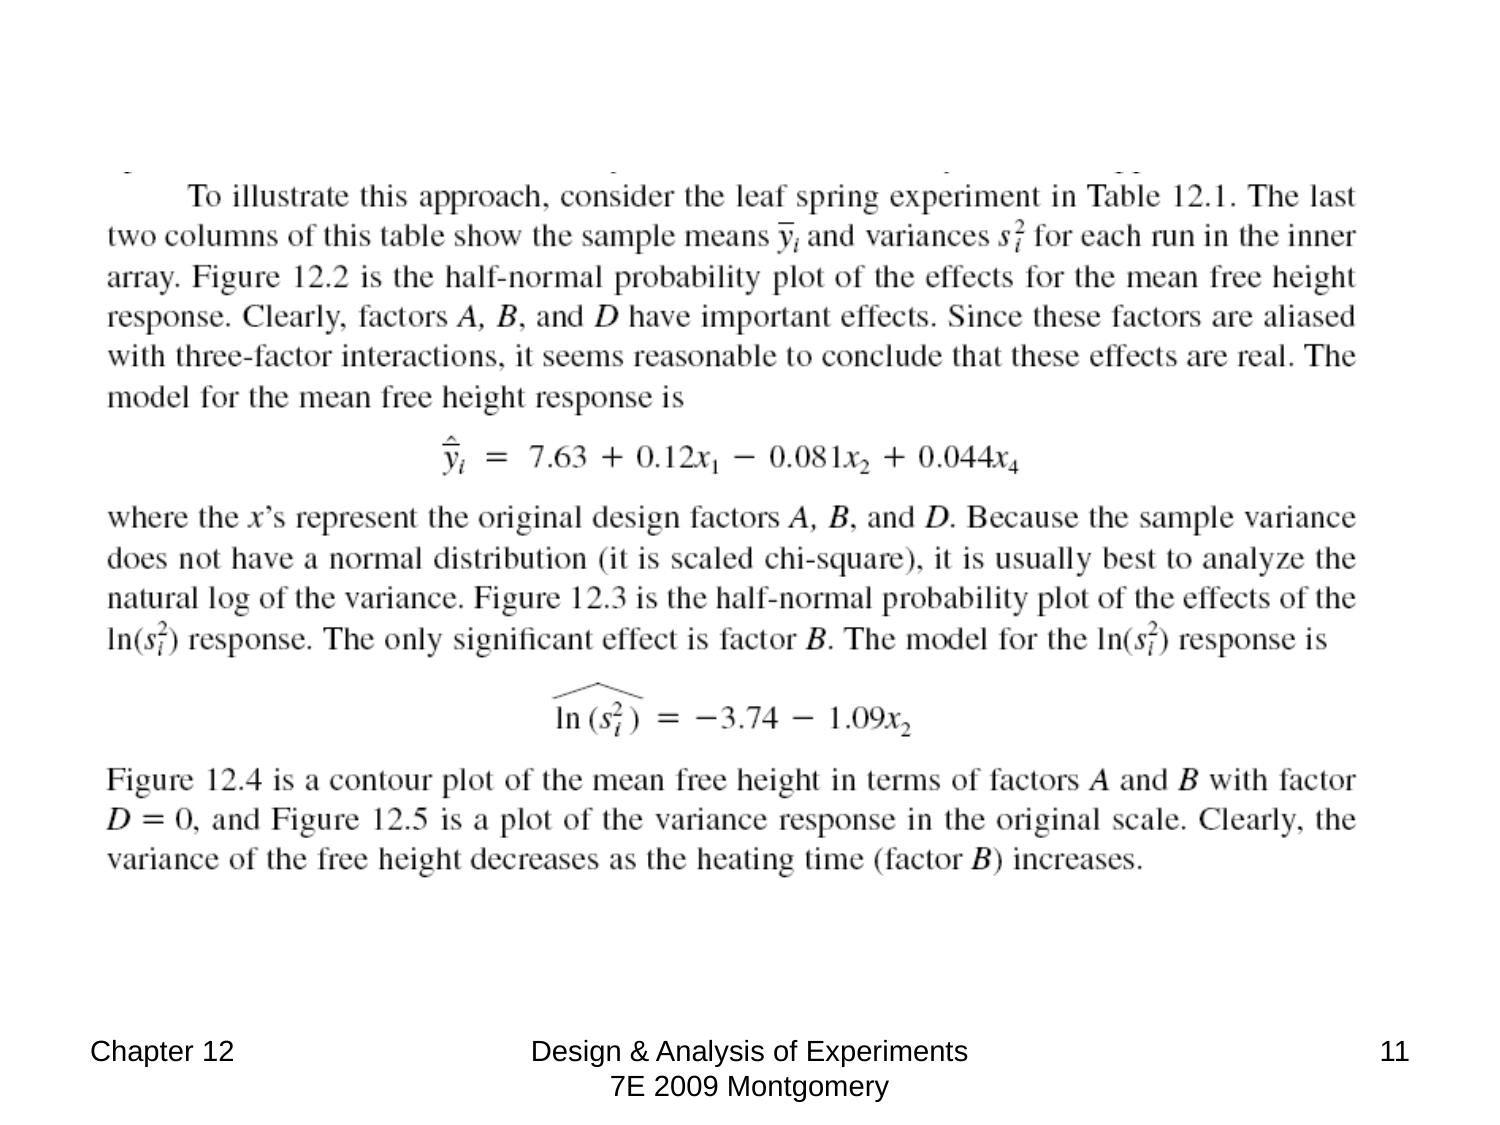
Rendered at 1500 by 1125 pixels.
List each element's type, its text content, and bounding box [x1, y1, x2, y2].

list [74, 172, 1426, 888]
footer Design & Analysis of Experiments 7E 2009 Montgomery [512, 1024, 988, 1103]
slide_number 11 [1074, 1024, 1426, 1103]
slide_number Chapter 12 [74, 1024, 426, 1103]
